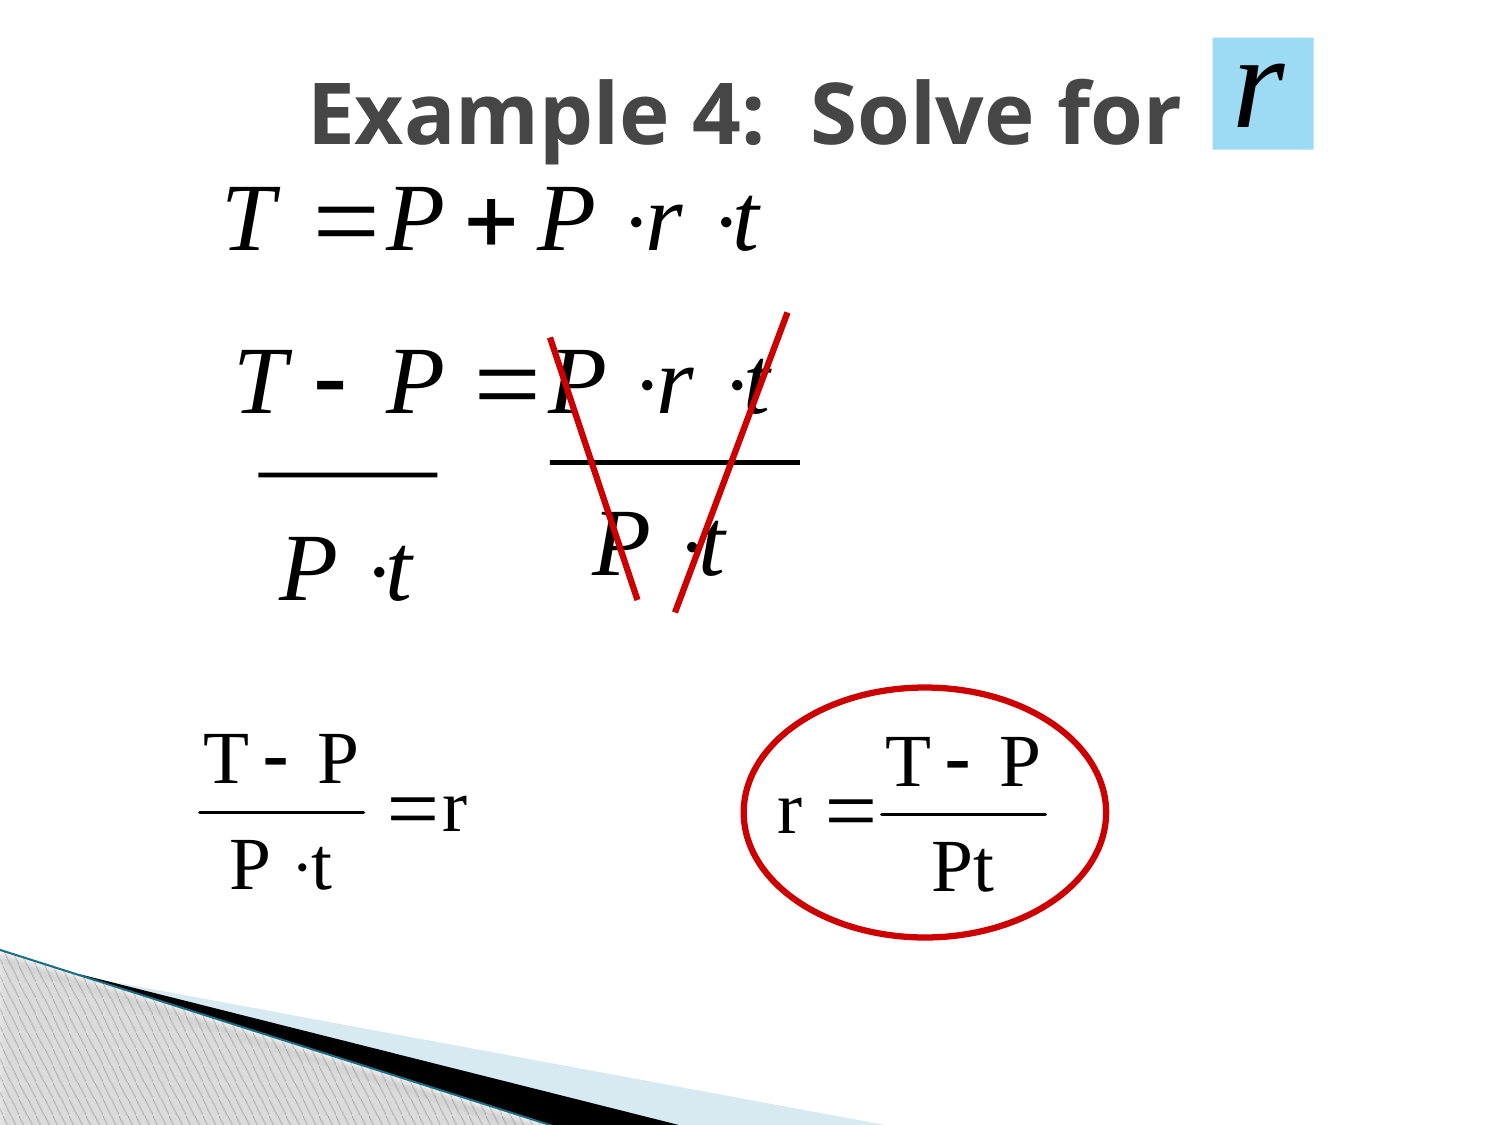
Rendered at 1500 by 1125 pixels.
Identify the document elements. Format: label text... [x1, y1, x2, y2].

title Example 4: Solve for [75, 45, 1438, 175]
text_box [574, 487, 744, 601]
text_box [262, 512, 432, 626]
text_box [212, 162, 784, 276]
text_box [835, 921, 1015, 938]
text_box [1065, 733, 1107, 892]
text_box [224, 324, 796, 438]
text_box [1212, 37, 1315, 150]
text_box [813, 687, 1037, 714]
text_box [186, 712, 483, 907]
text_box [765, 714, 1061, 909]
text_box [743, 762, 759, 863]
